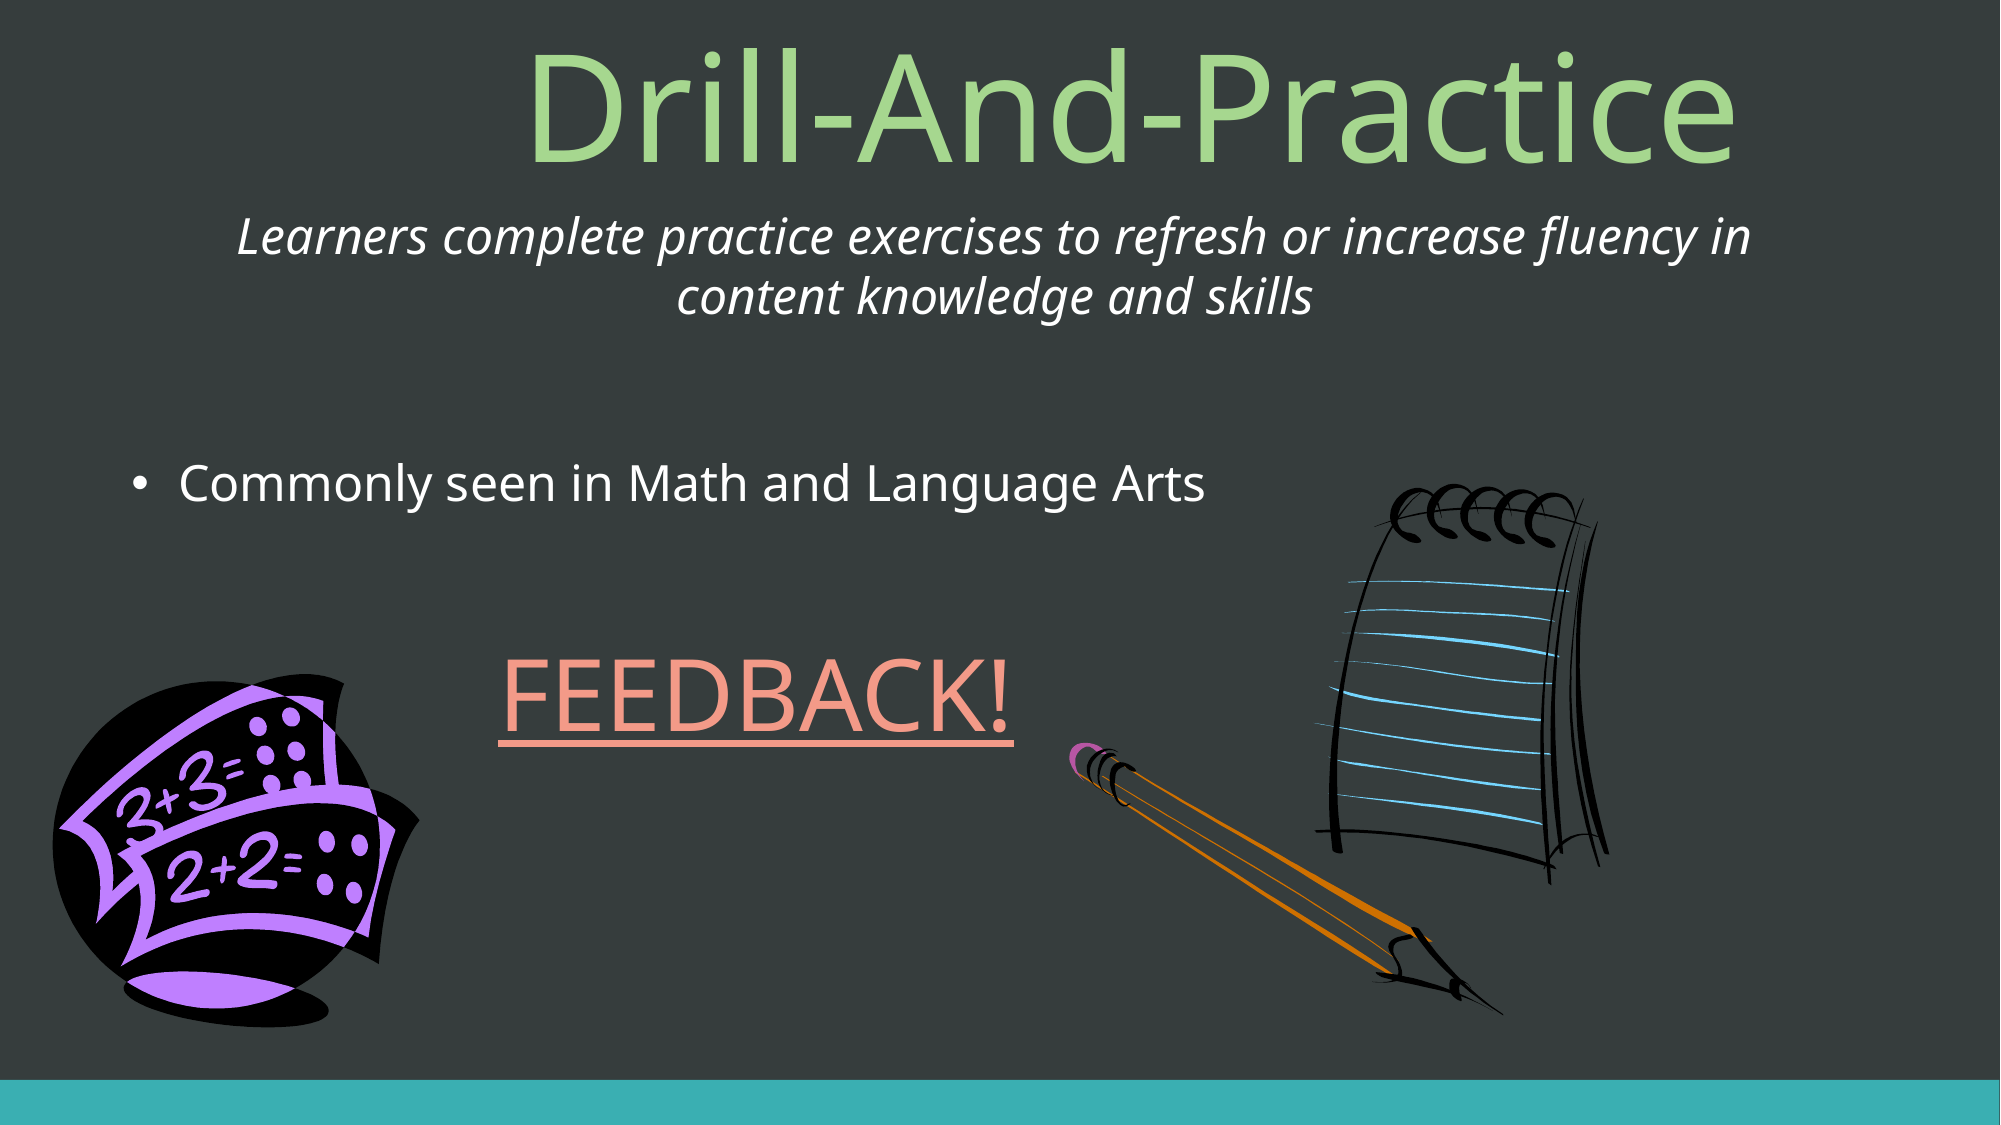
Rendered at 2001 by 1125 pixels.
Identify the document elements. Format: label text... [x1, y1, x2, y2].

text_box Commonly seen in Math and Language Arts FEEDBACK! [0, 324, 1455, 805]
title Drill-And-Practice [506, 0, 2000, 203]
picture [52, 673, 420, 1028]
picture [1103, 518, 1686, 1040]
text_box Learners complete practice exercises to refresh or increase fluency in content knowledge and skills [192, 196, 1798, 332]
